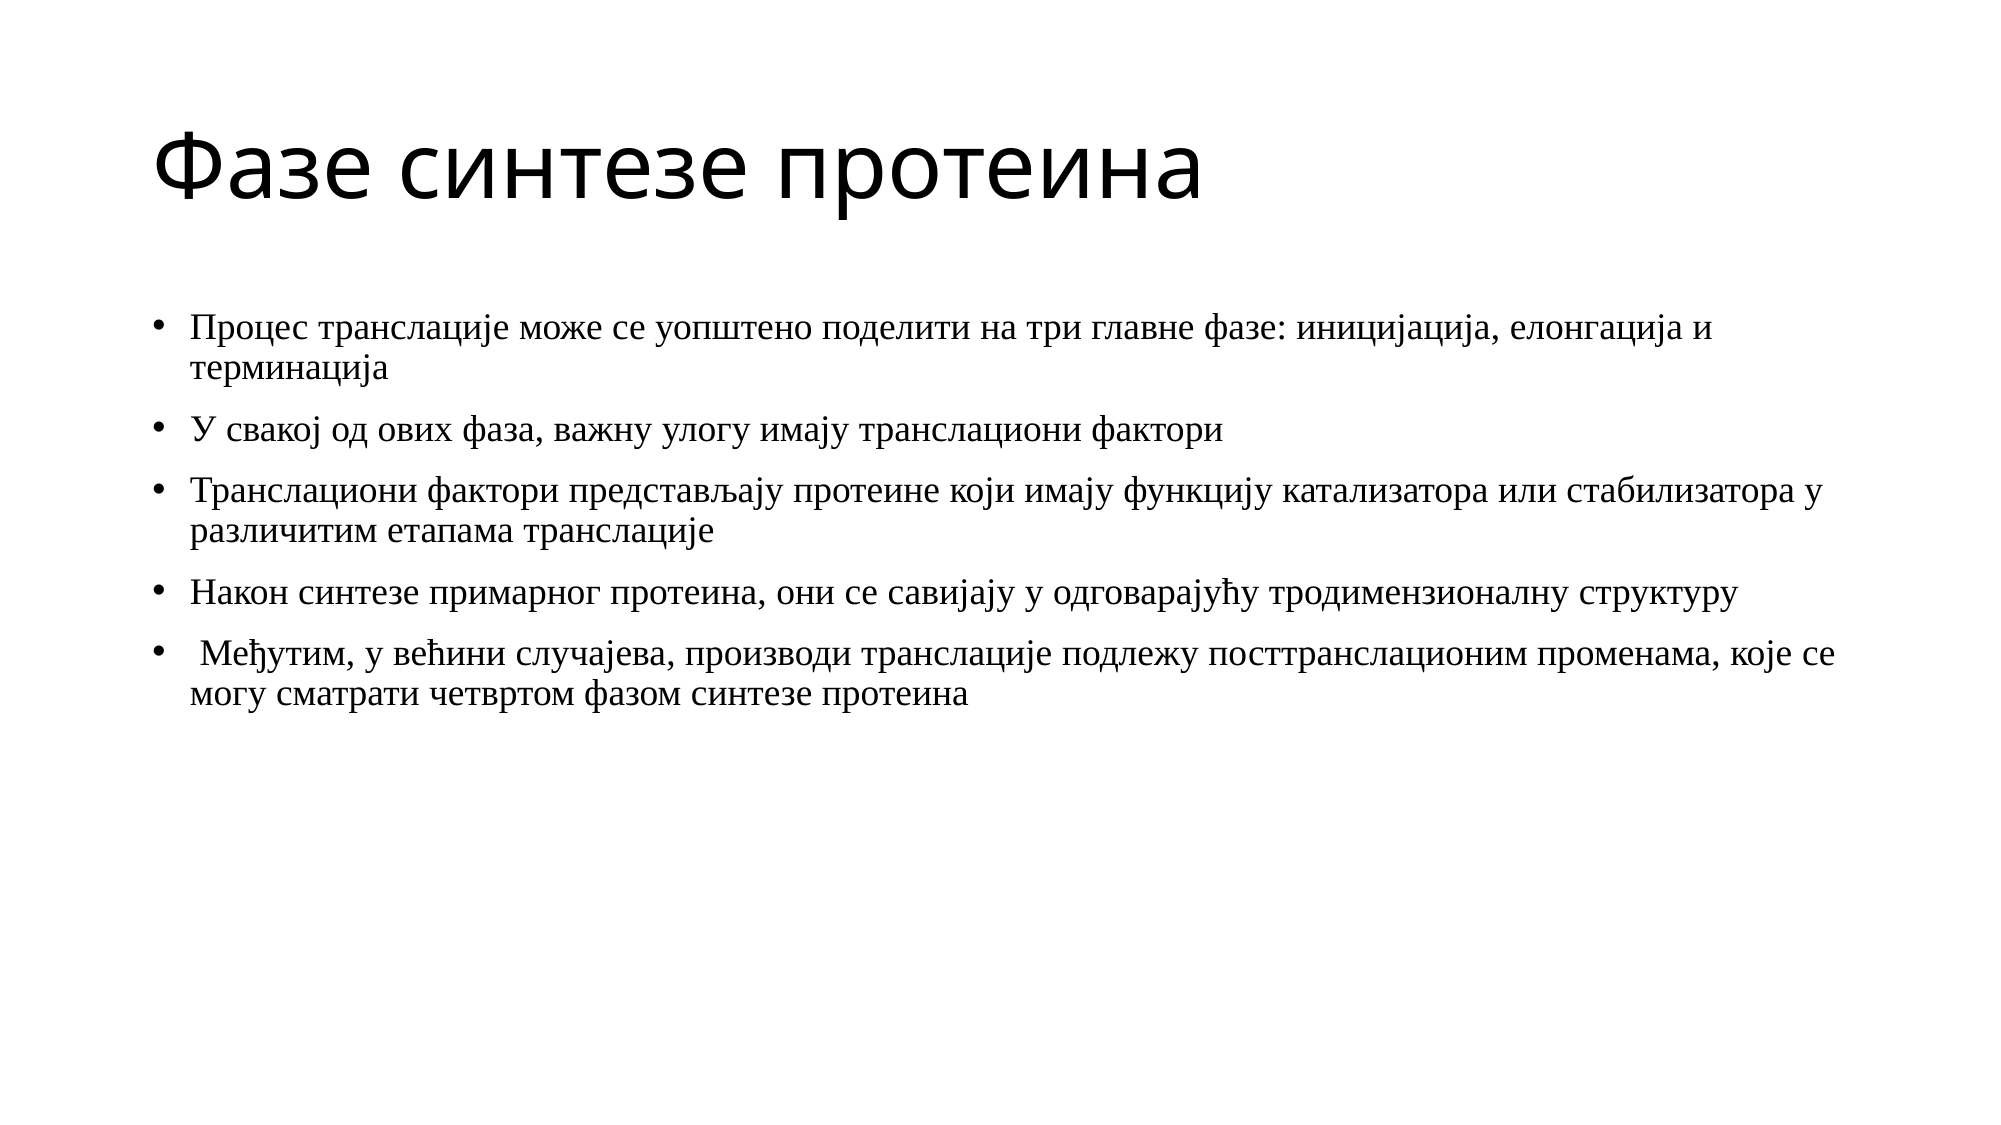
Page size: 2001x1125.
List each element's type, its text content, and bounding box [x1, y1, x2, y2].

list Процес транслације може се уопштено поделити на три главне фазе: иницијација, елонгација и терминација У свакој од ових фаза, важну улогу имају транслациони фактори Транслациони фактори представљају протеине који имају функцију катализатора или стабилизатора у различитим етапама транслације Након синтезе примарног протеина, они се савијају у одговарајућу тродимензионалну структуру Међутим, у већини случајева, производи транслације подлежу посттранслационим променама, које се могу сматрати четвртом фазом синтезе протеина [137, 299, 1863, 1014]
title Фазе синтезе протеина [137, 59, 1863, 278]
